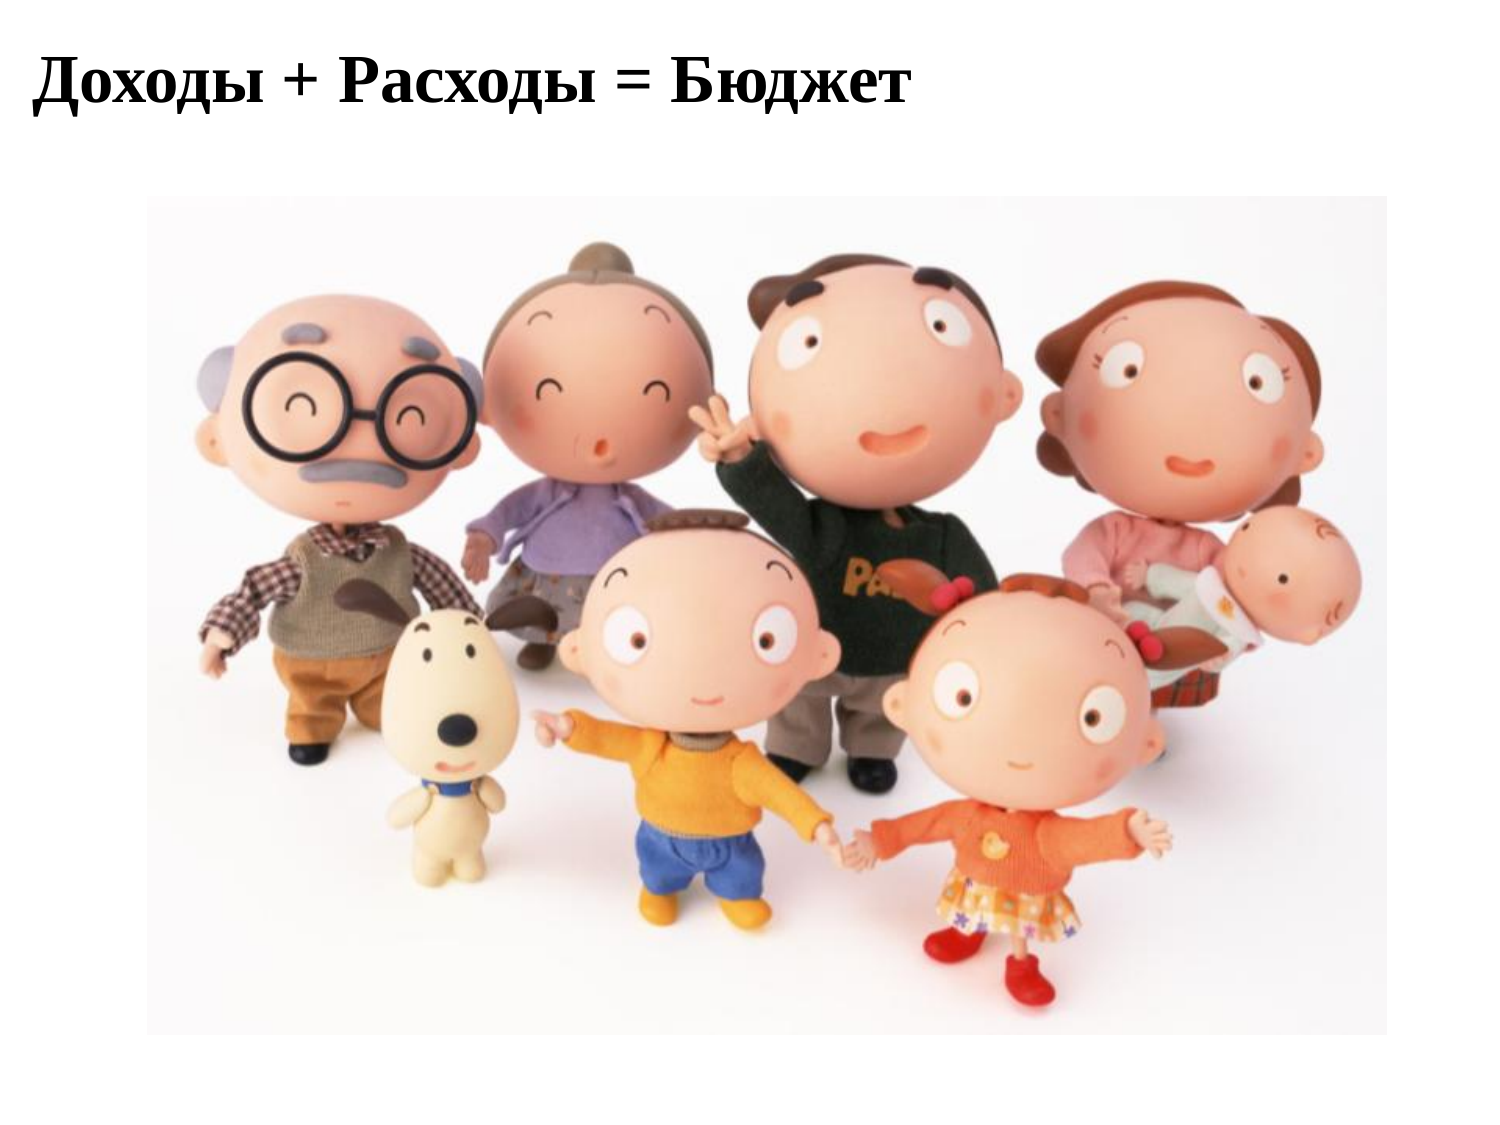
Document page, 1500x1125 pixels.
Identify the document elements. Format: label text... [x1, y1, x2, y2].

title Доходы + Расходы = Бюджет [0, 0, 1500, 161]
picture [147, 196, 1387, 1035]
